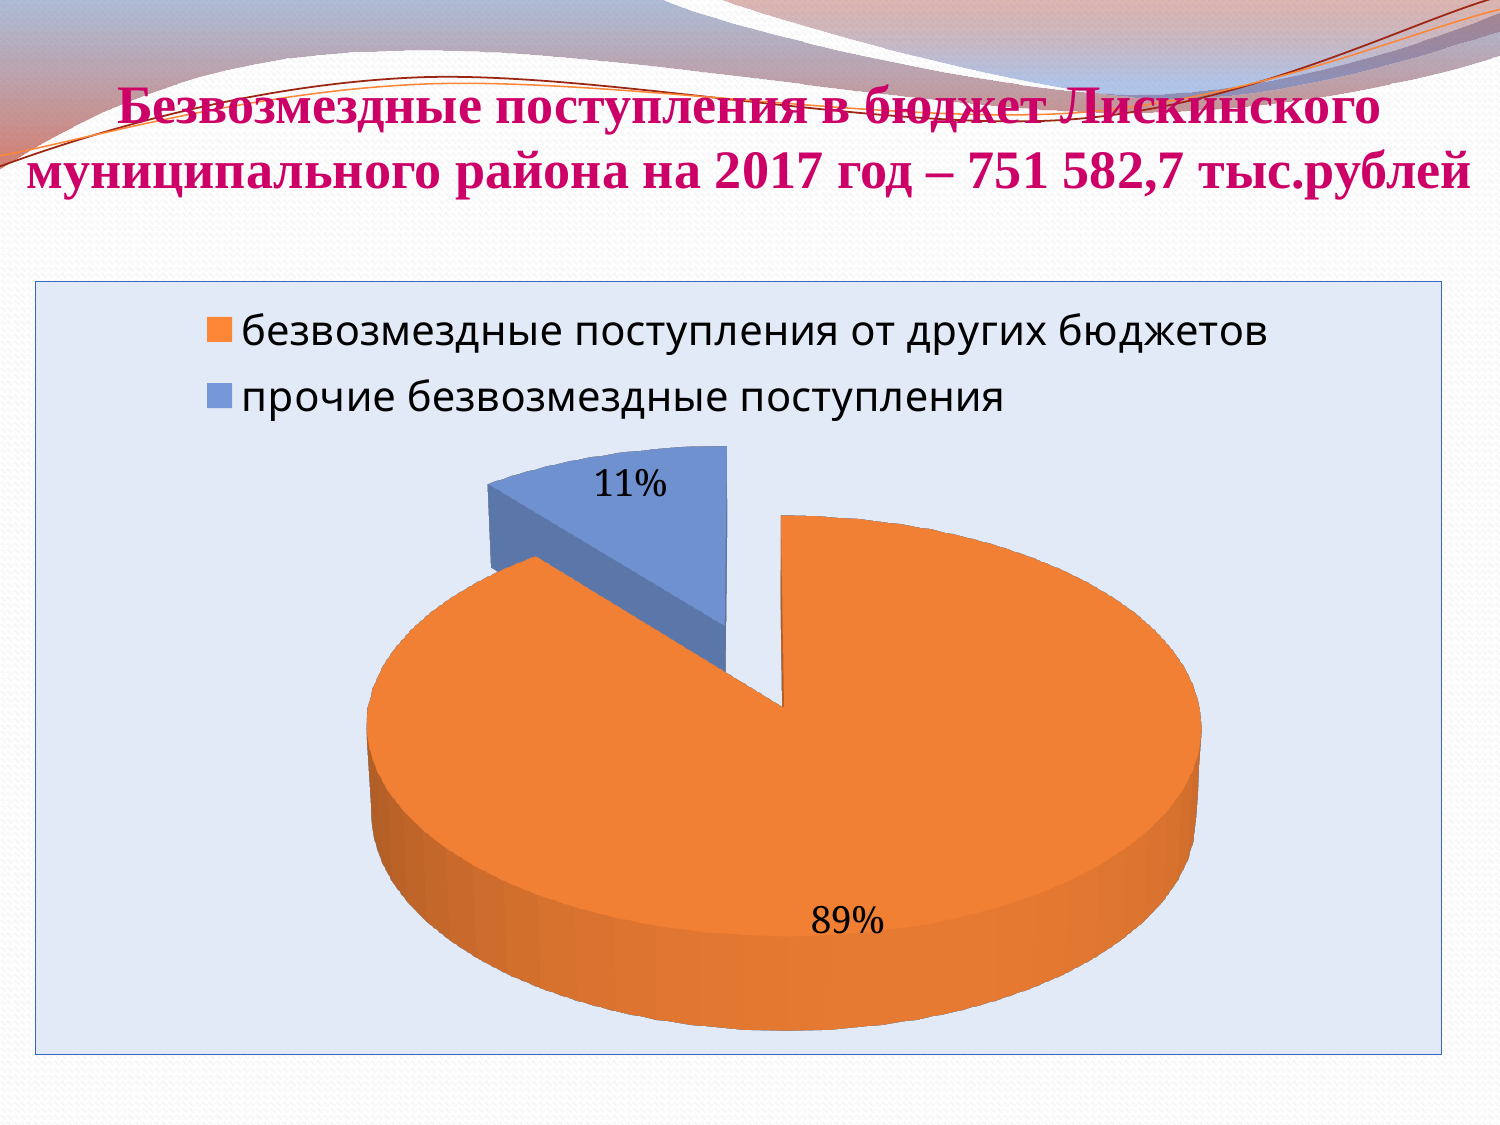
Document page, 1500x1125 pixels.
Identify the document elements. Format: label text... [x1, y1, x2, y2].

title Безвозмездные поступления в бюджет Лискинского муниципального района на 2017 год – 751 582,7 тыс.рублей [0, 35, 1500, 200]
chart [34, 280, 1442, 1055]
